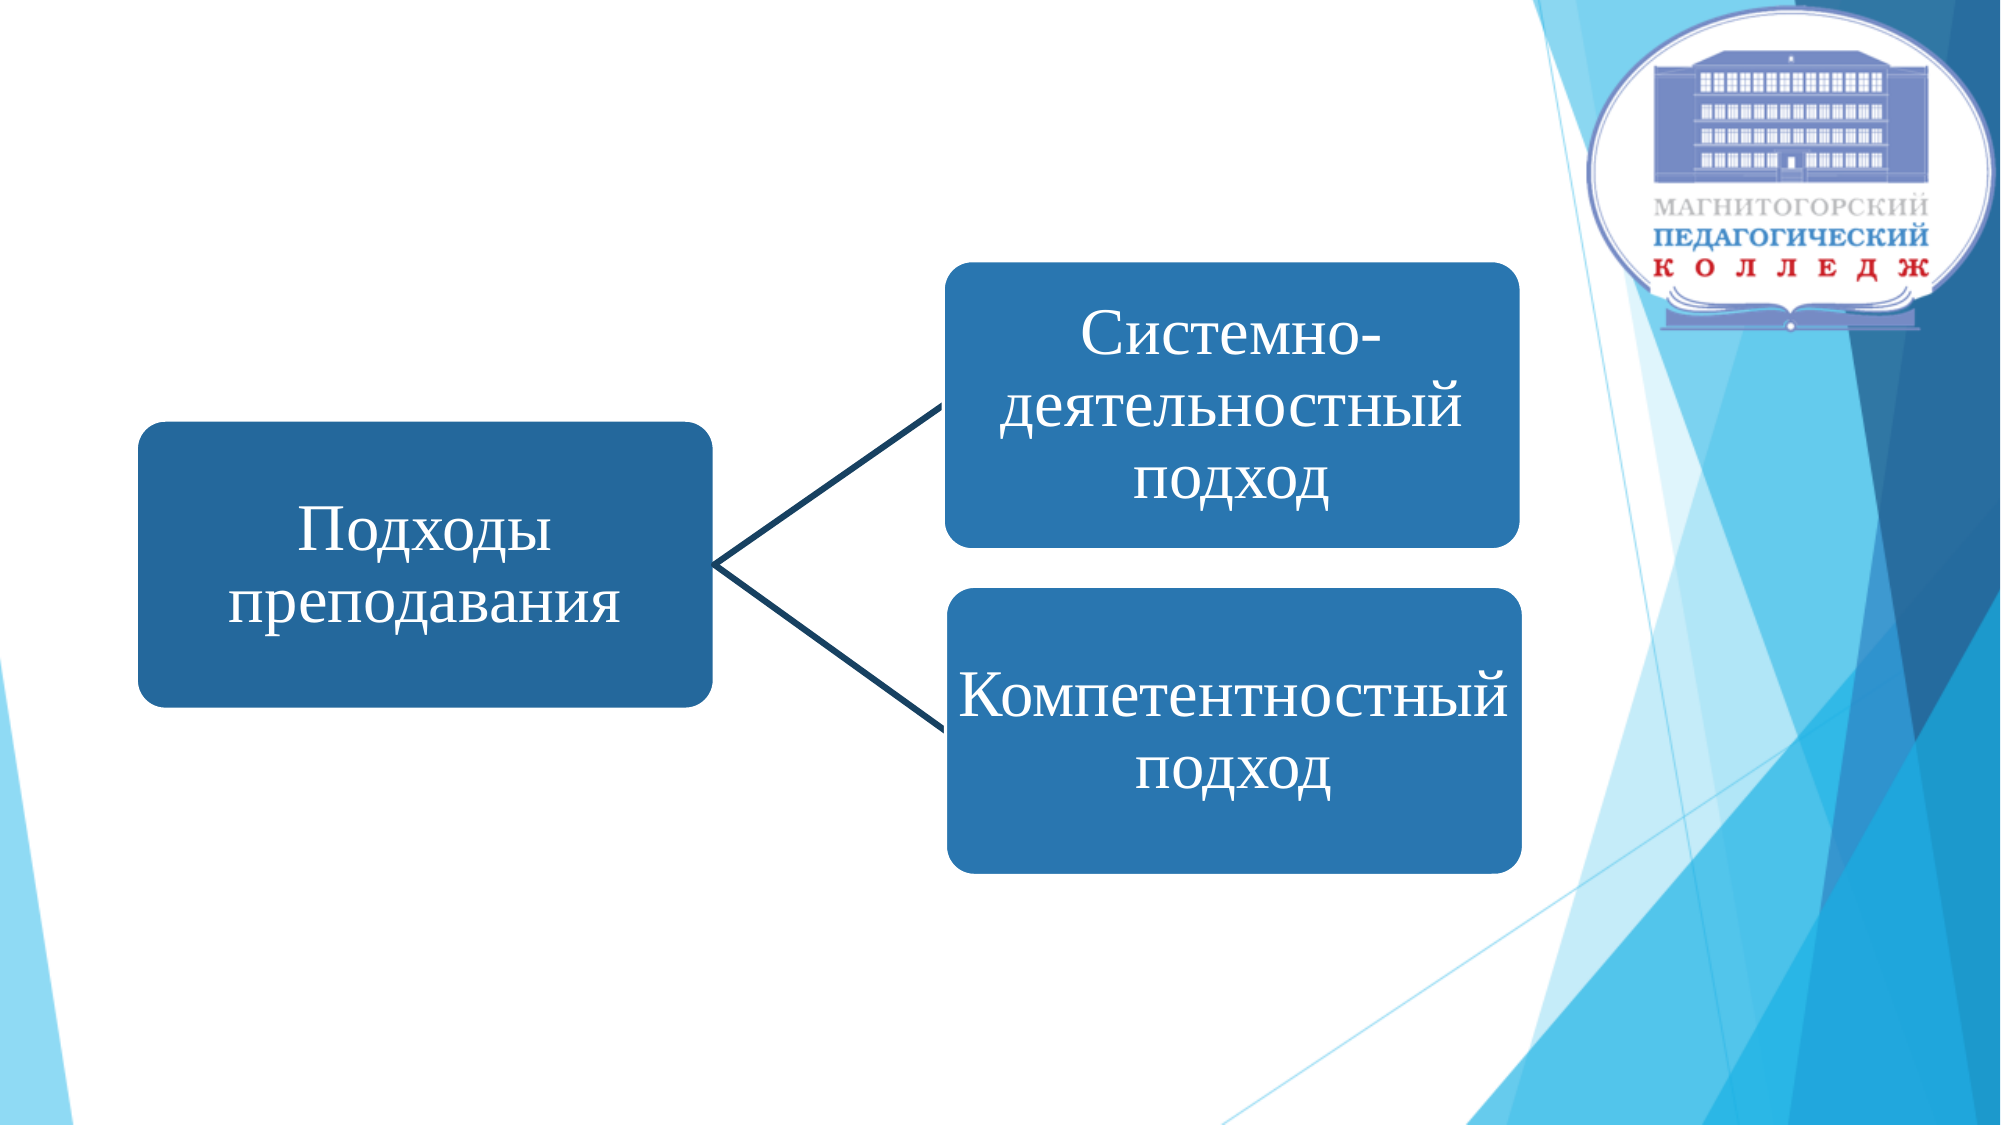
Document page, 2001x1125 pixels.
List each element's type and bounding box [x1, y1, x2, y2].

text_box [135, 100, 1525, 1029]
picture [0, 0, 2001, 1125]
